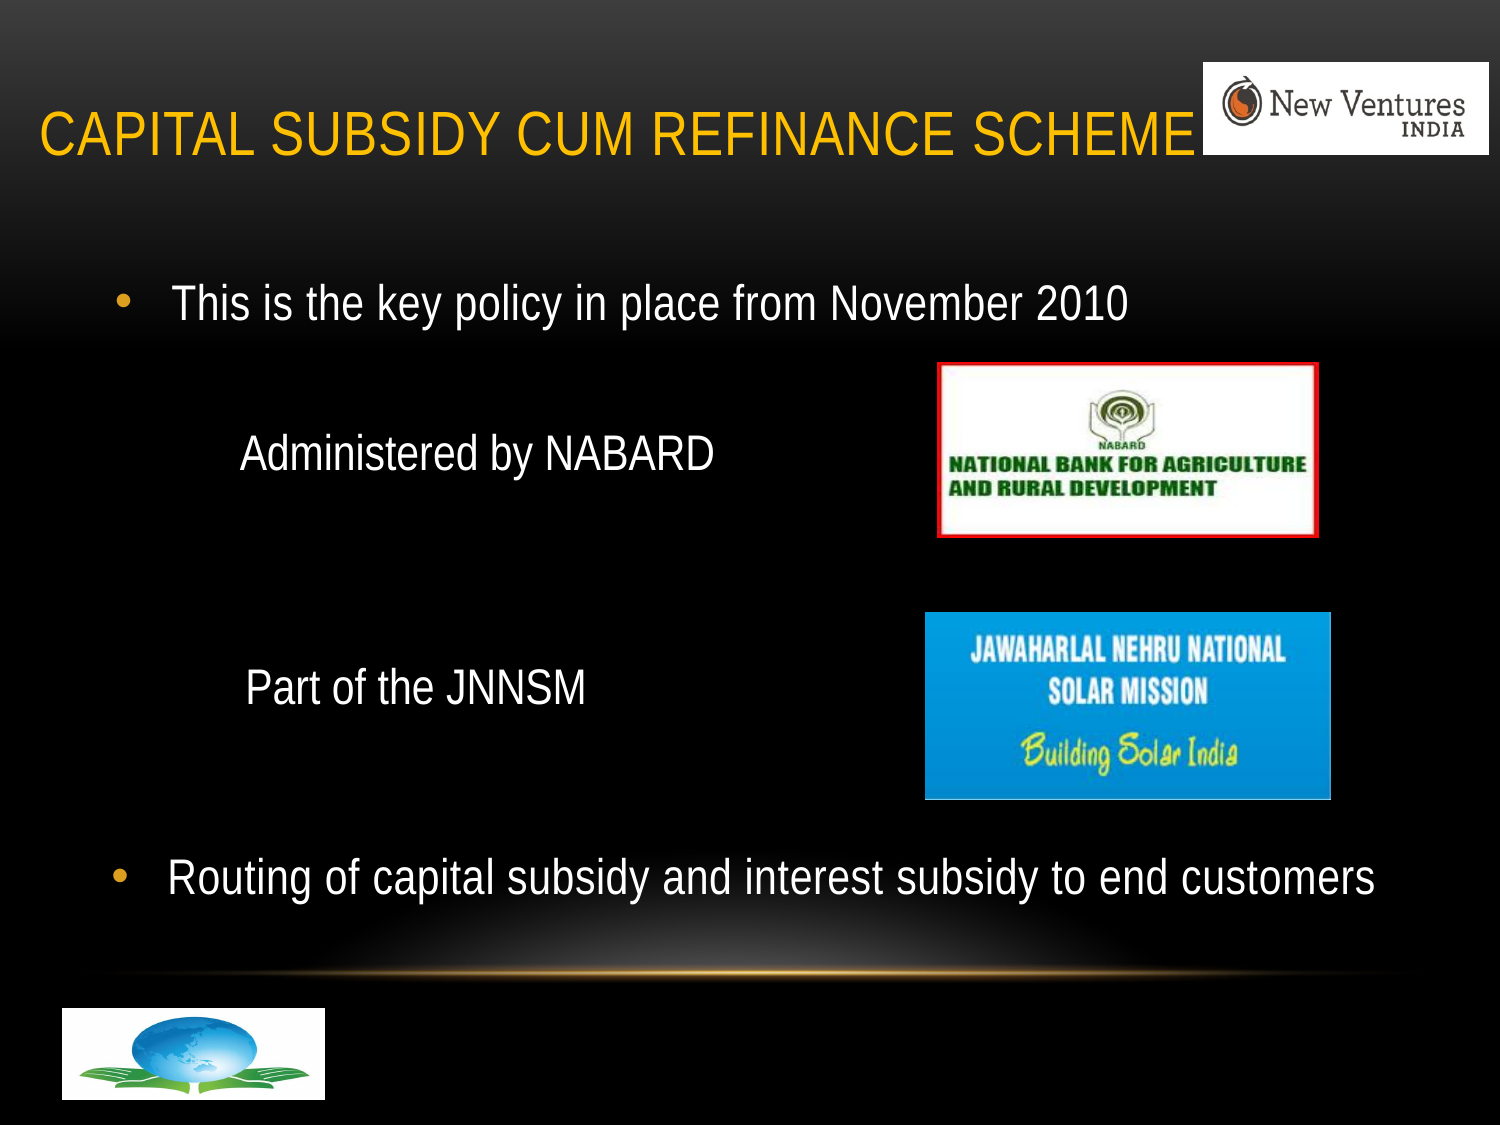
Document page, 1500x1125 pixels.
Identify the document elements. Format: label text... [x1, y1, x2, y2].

text_box Administered by NABARD [225, 412, 863, 488]
text_box Part of the JNNSM [230, 647, 869, 723]
list This is the key policy in place from November 2010 [99, 262, 1400, 388]
title CaPITAL SUBSIDY CUM REFINANCE SCHEME [24, 50, 1300, 175]
picture [0, 0, 1500, 1125]
text_box Routing of capital subsidy and interest subsidy to end customers [96, 837, 1450, 963]
